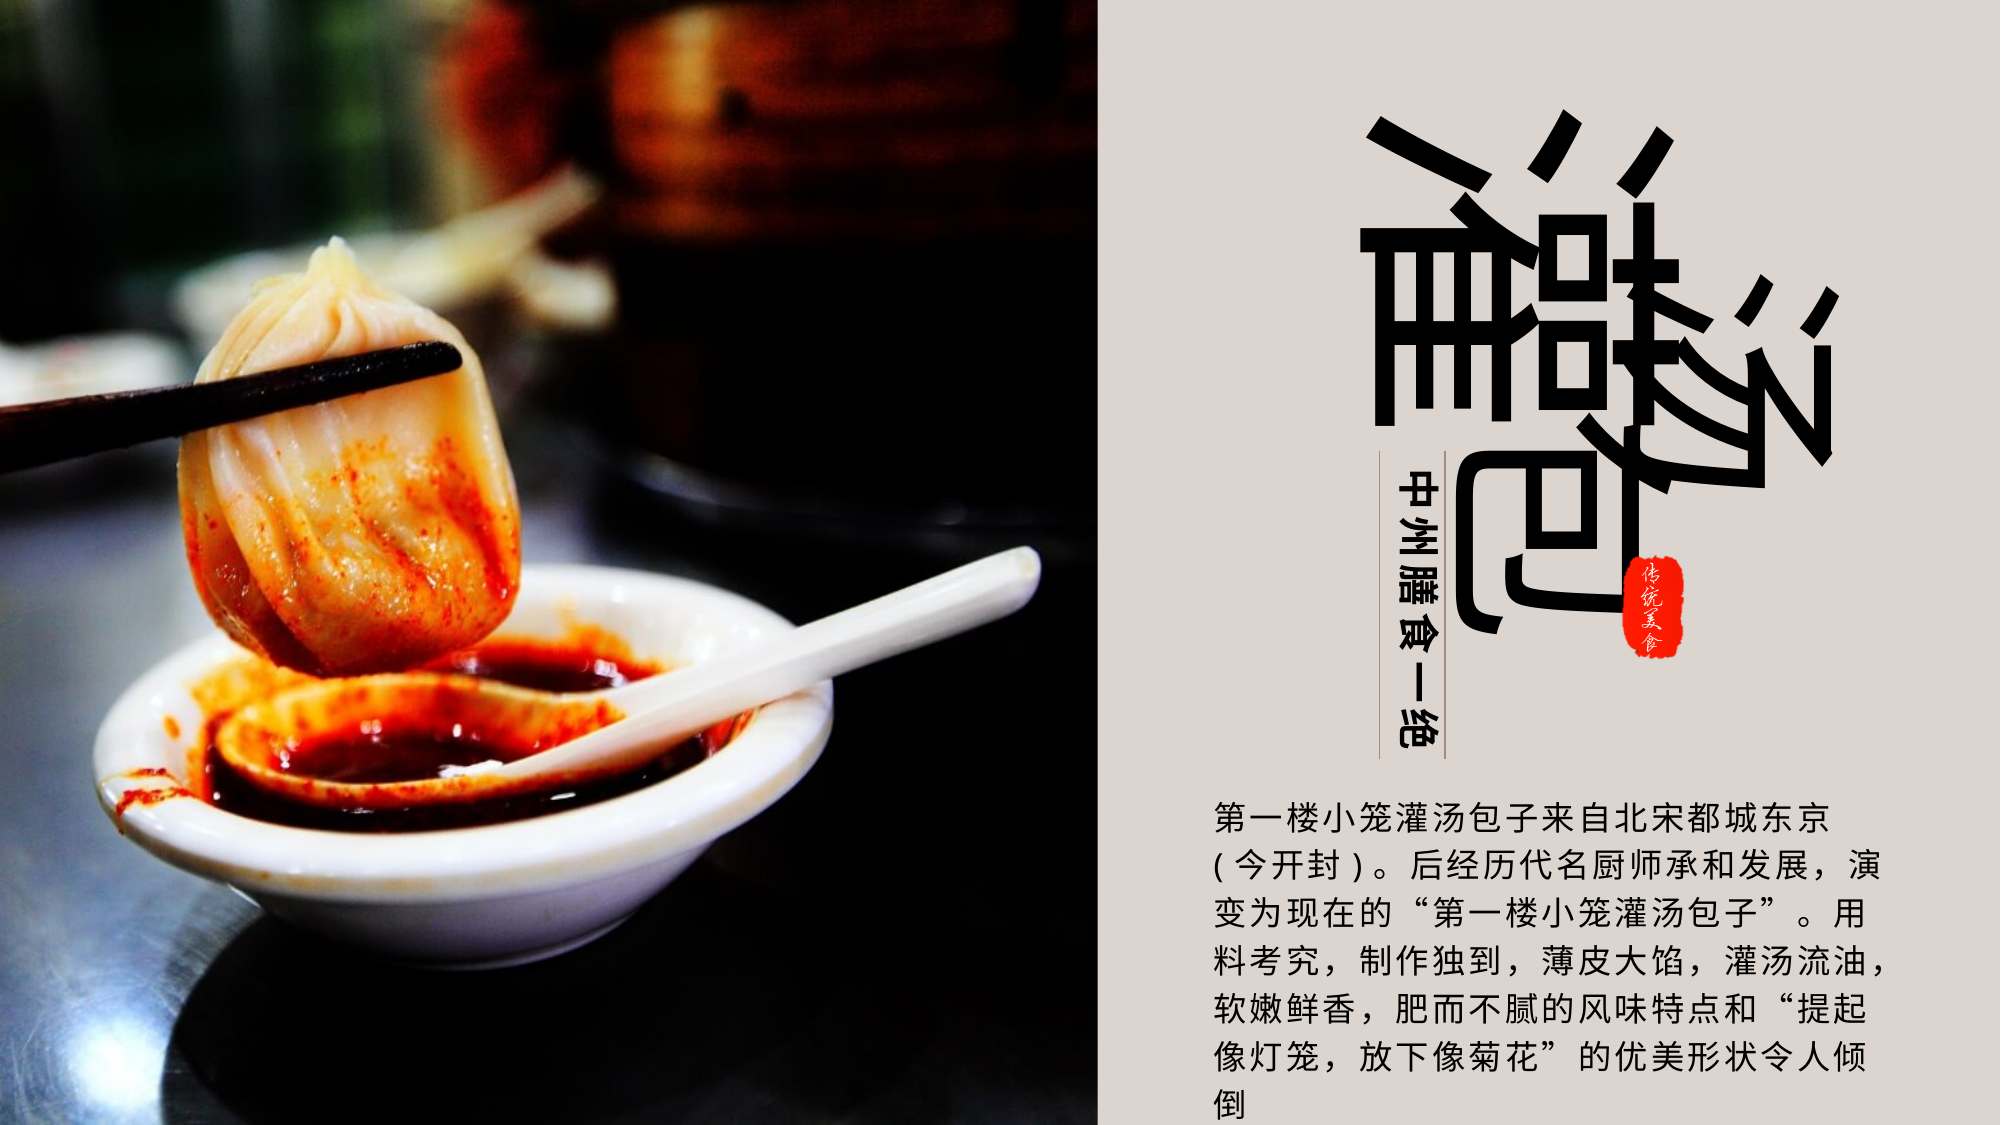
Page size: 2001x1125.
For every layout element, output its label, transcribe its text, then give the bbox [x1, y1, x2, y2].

text_box 汤 [1568, 248, 1889, 503]
text_box 中州膳食一绝 [1371, 454, 1453, 781]
picture [0, 0, 1098, 1125]
text_box 灌 [1292, 81, 1742, 336]
text_box 包 [1396, 389, 1718, 644]
picture [1604, 539, 1715, 675]
text_box 第一楼小笼灌汤包子来自北宋都城东京(今开封)。后经历代名厨师承和发展，演变为现在的“第一楼小笼灌汤包子”。用料考究，制作独到，薄皮大馅，灌汤流油，软嫩鲜香，肥而不腻的风味特点和“提起像灯笼，放下像菊花”的优美形状令人倾倒 [1198, 781, 1916, 1125]
